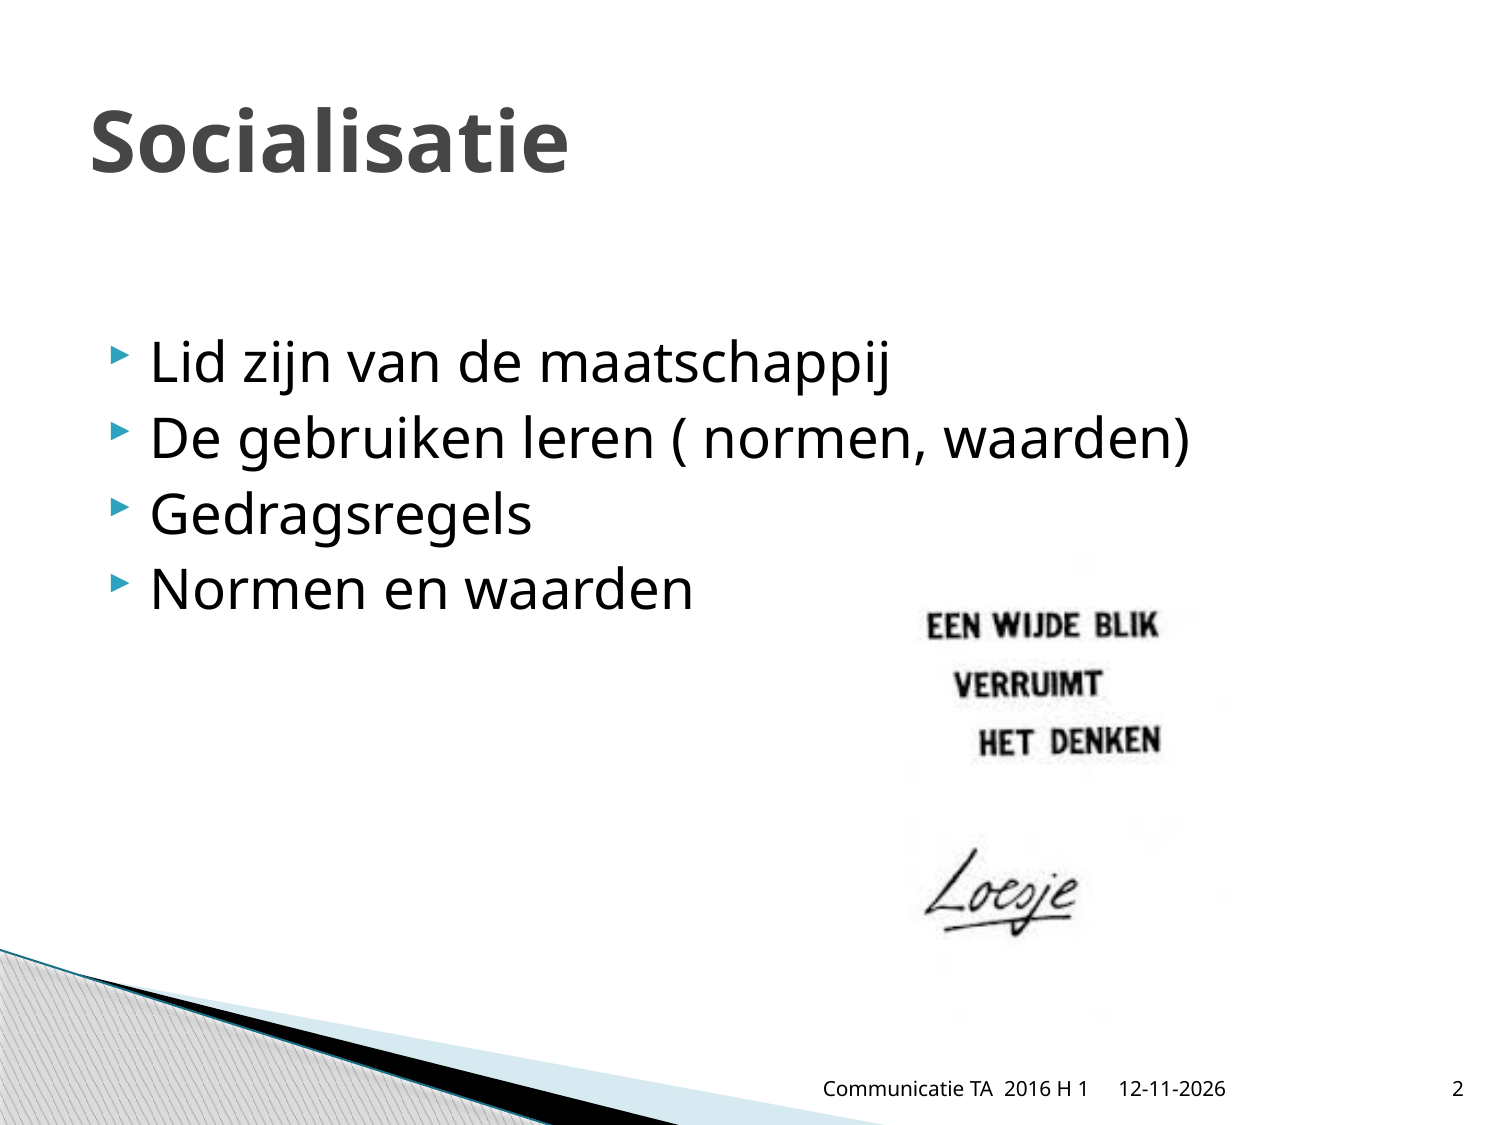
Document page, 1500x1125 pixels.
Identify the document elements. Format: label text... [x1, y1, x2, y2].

picture [900, 555, 1229, 1021]
list Lid zijn van de maatschappij De gebruiken leren ( normen, waarden) Gedragsregels Normen en waarden [75, 243, 1425, 986]
slide_number 2 [1418, 1051, 1479, 1112]
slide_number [1105, 1051, 1418, 1112]
title Socialisatie [75, 45, 1425, 233]
footer Communicatie TA 2016 H 1 [718, 1051, 1105, 1112]
